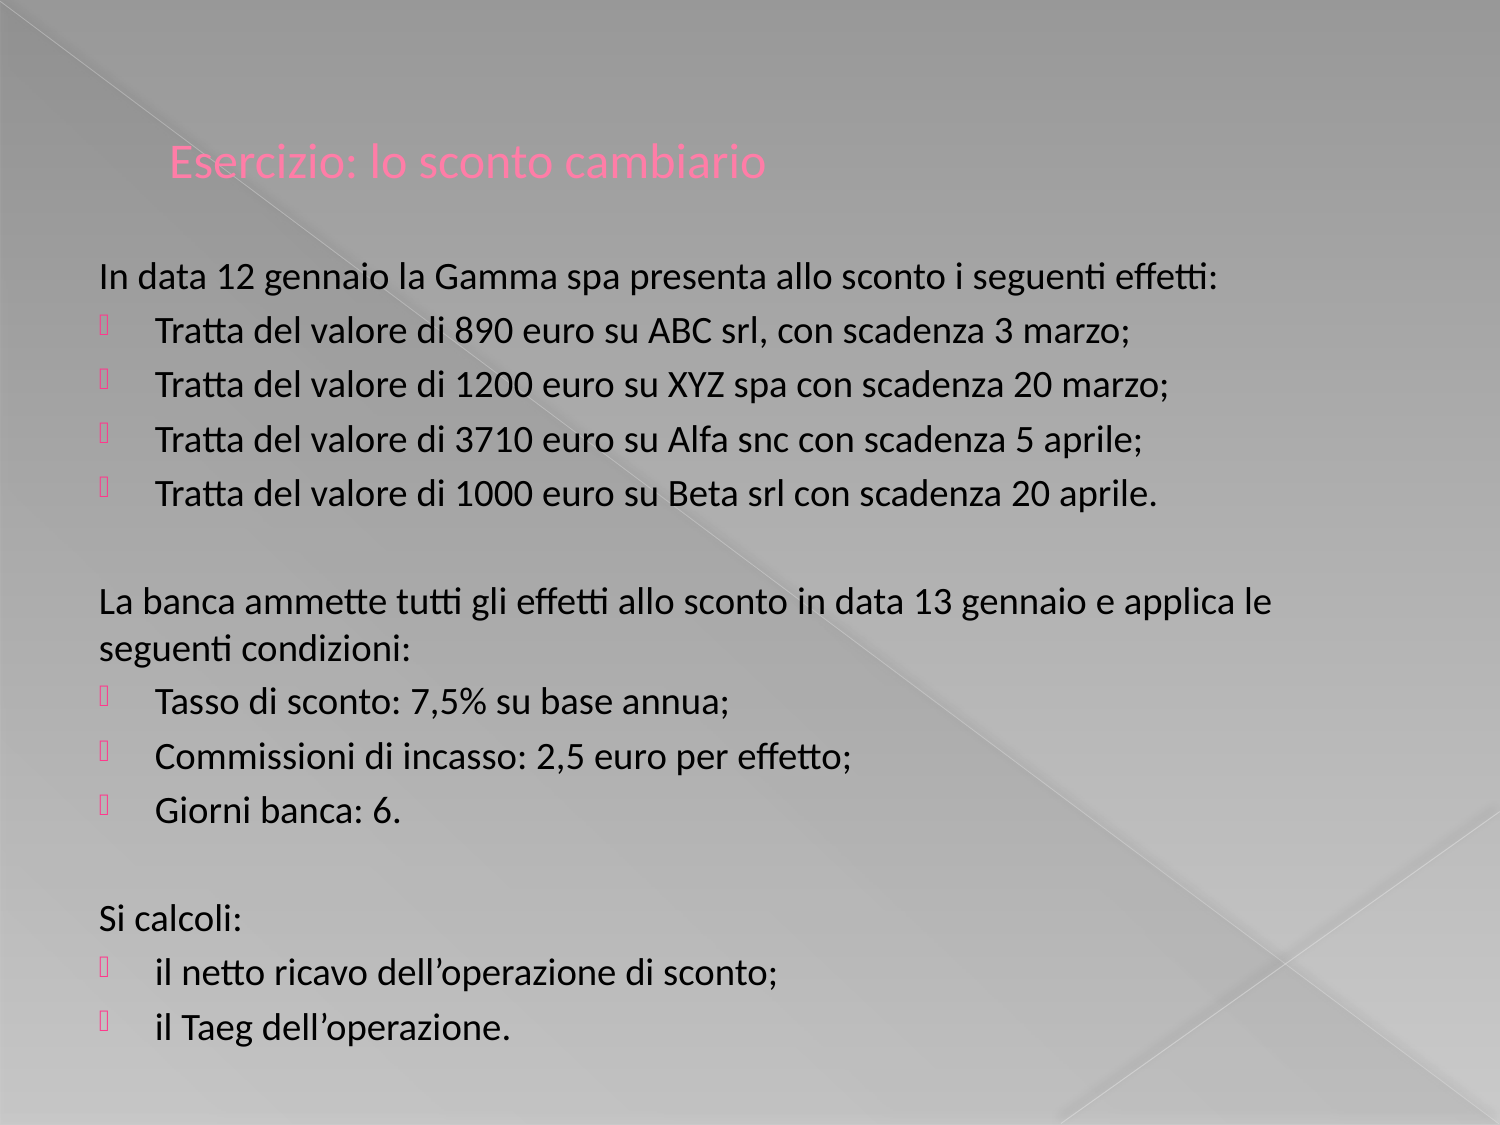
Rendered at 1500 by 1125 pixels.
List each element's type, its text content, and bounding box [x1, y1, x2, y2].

title Esercizio: lo sconto cambiario [75, 43, 1425, 243]
list In data 12 gennaio la Gamma spa presenta allo sconto i seguenti effetti: Tratta del valore di 890 euro su ABC srl, con scadenza 3 marzo; Tratta del valore di 1200 euro su XYZ spa con scadenza 20 marzo; Tratta del valore di 3710 euro su Alfa snc con scadenza 5 aprile; Tratta del valore di 1000 euro su Beta srl con scadenza 20 aprile. La banca ammette tutti gli effetti allo sconto in data 13 gennaio e applica le seguenti condizioni: Tasso di sconto: 7,5% su base annua; Commissioni di incasso: 2,5 euro per effetto; Giorni banca: 6. Si calcoli: il netto ricavo dell’operazione di sconto; il Taeg dell’operazione. [75, 243, 1425, 1059]
